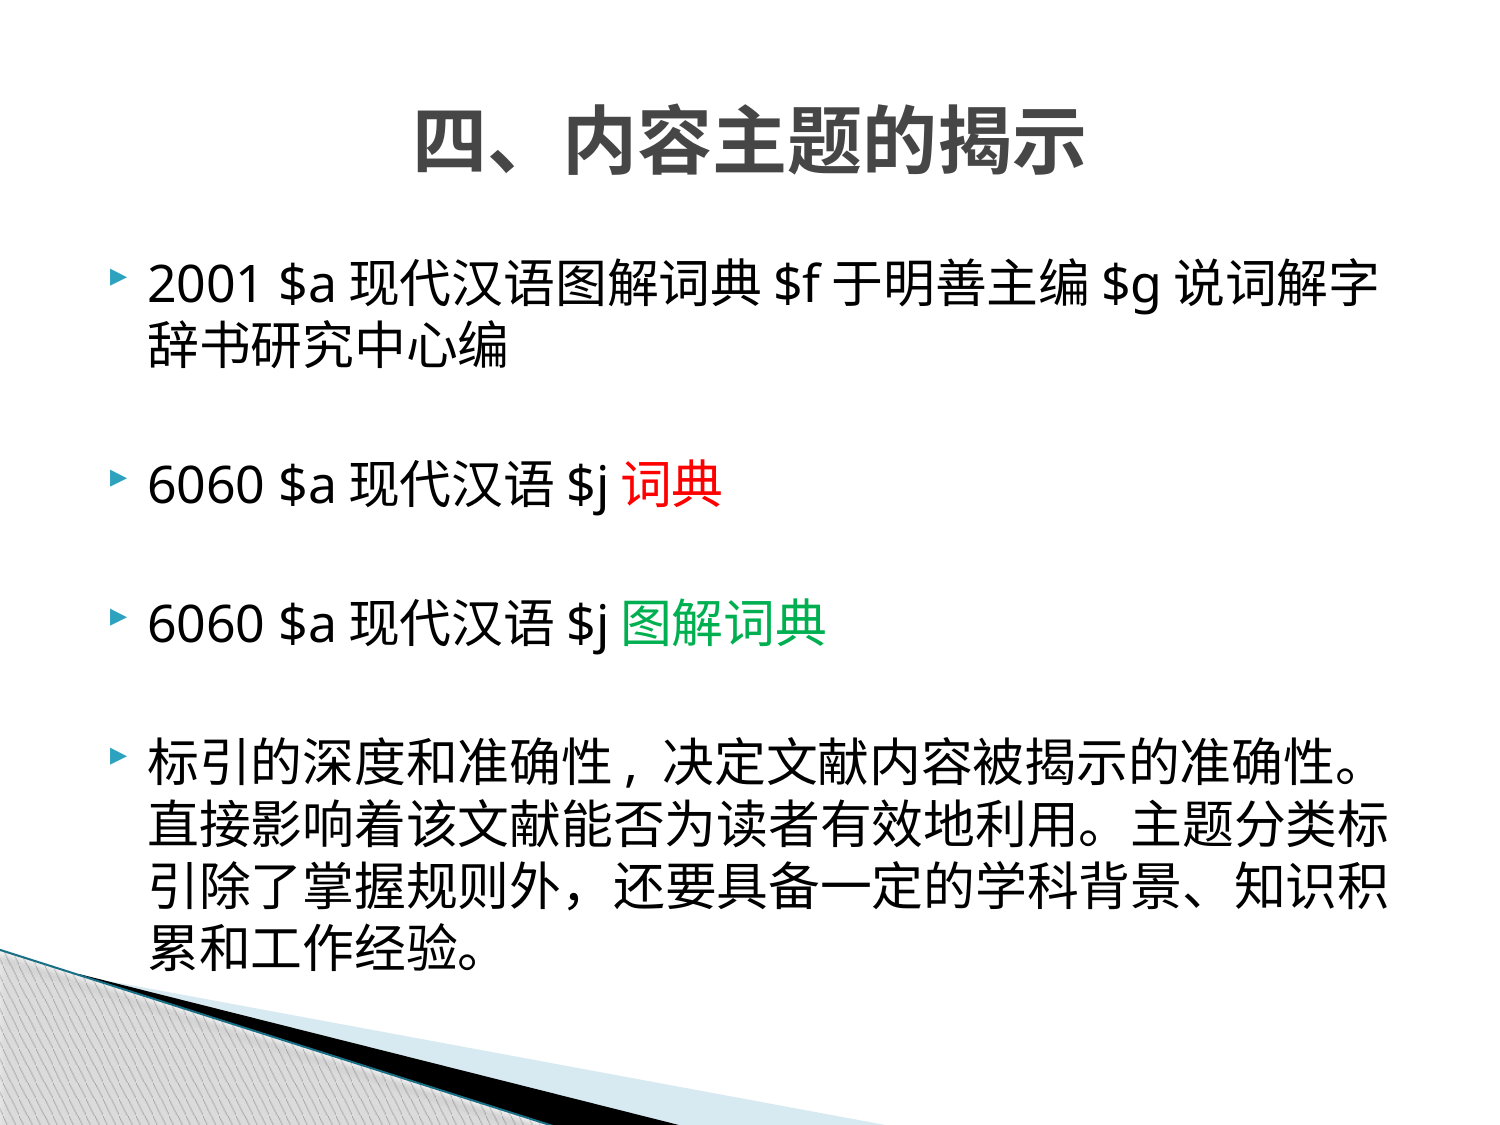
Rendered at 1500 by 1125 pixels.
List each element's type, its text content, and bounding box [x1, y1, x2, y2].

list 2001 $a现代汉语图解词典$f于明善主编$g说词解字辞书研究中心编 6060 $a现代汉语$j词典 6060 $a现代汉语$j图解词典 标引的深度和准确性, 决定文献内容被揭示的准确性。直接影响着该文献能否为读者有效地利用。主题分类标引除了掌握规则外，还要具备一定的学科背景、知识积累和工作经验。 [75, 243, 1425, 986]
title 四、内容主题的揭示 [75, 45, 1425, 233]
